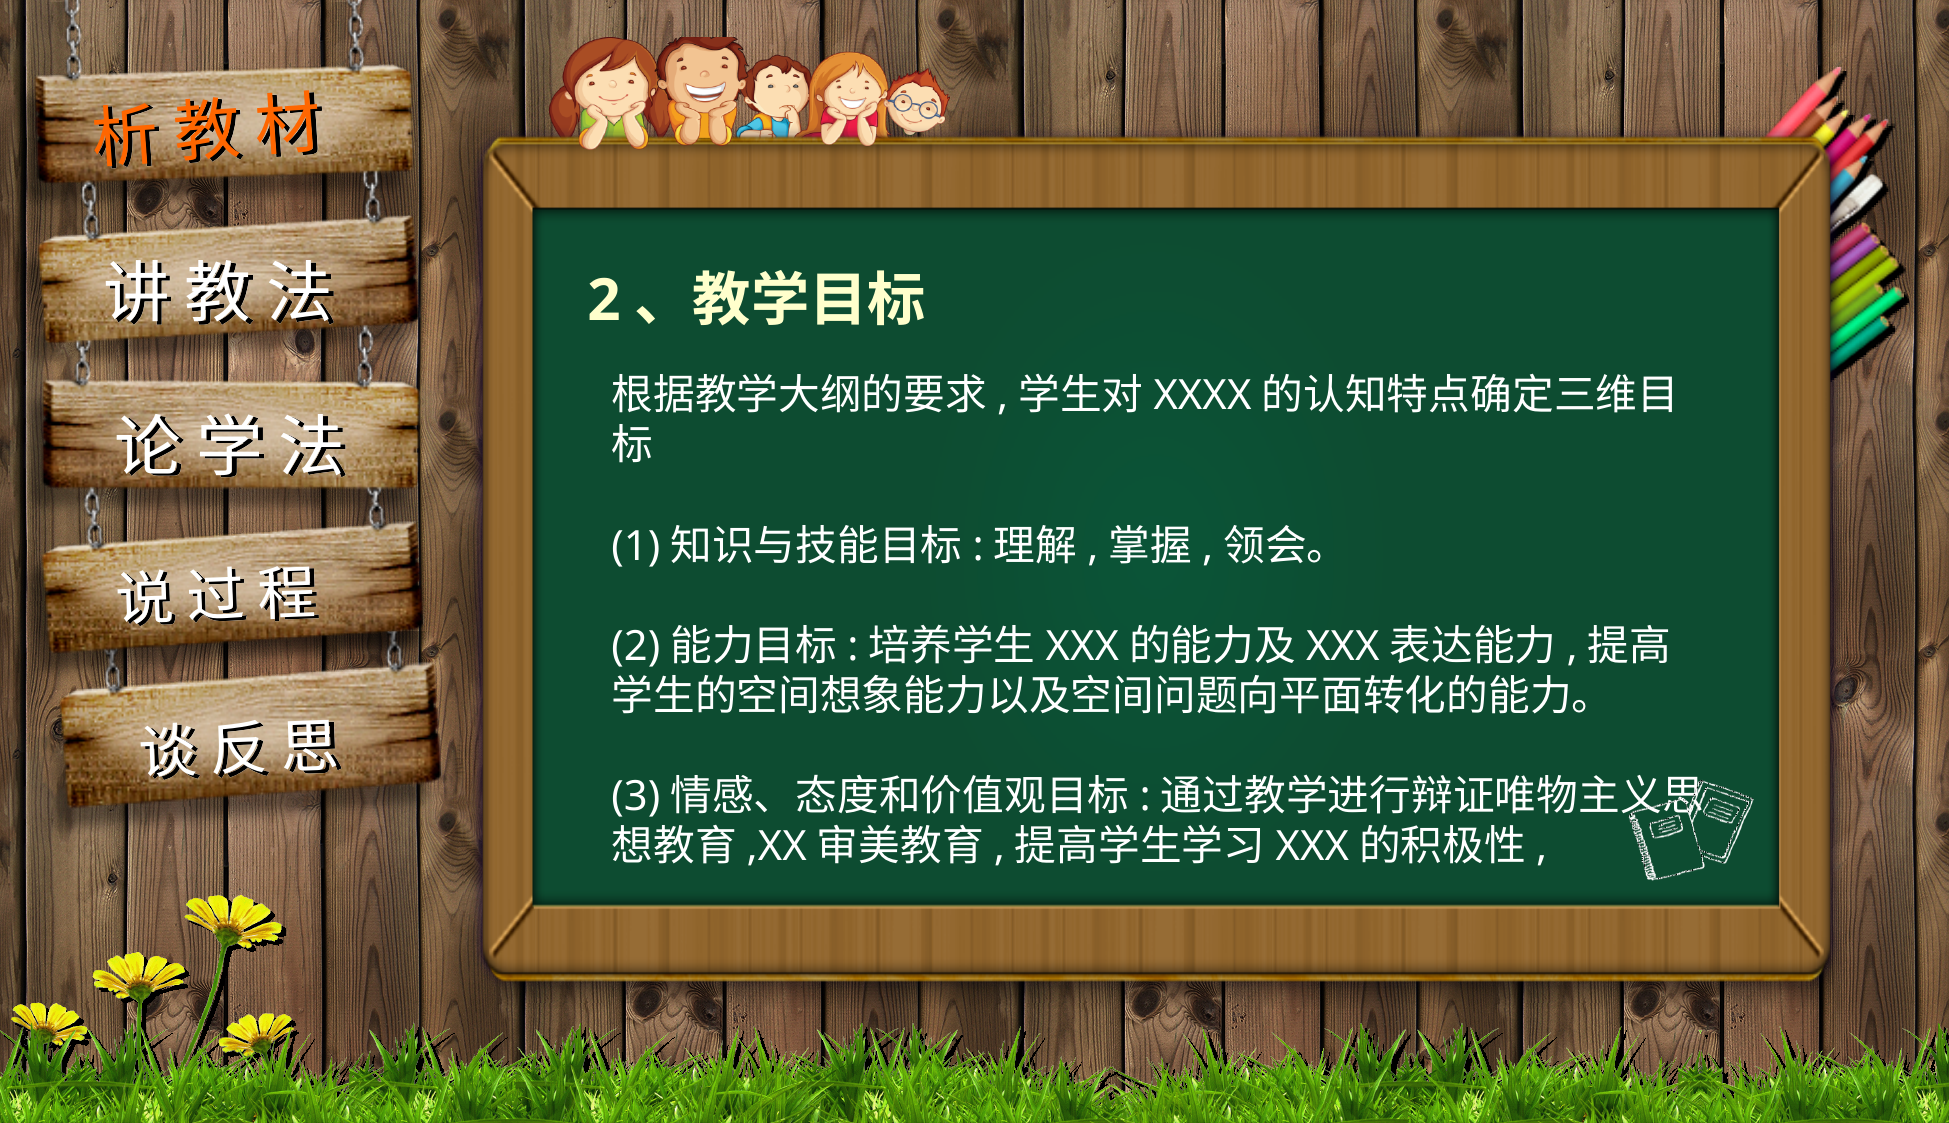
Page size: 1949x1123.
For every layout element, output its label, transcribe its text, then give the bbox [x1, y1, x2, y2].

text_box 根据教学大纲的要求,学生对XXXX的认知特点确定三维目标 (1)知识与技能目标:理解,掌握,领会。 (2)能力目标:培养学生XXX的能力及XXX表达能力,提高学生的空间想象能力以及空间问题向平面转化的能力。 (3)情感、态度和价值观目标:通过教学进行辩证唯物主义思想教育,XX审美教育,提高学生学习XXX的积极性, [596, 360, 1719, 876]
text_box 2、教学目标 [572, 254, 1294, 340]
picture [0, 0, 1949, 1123]
